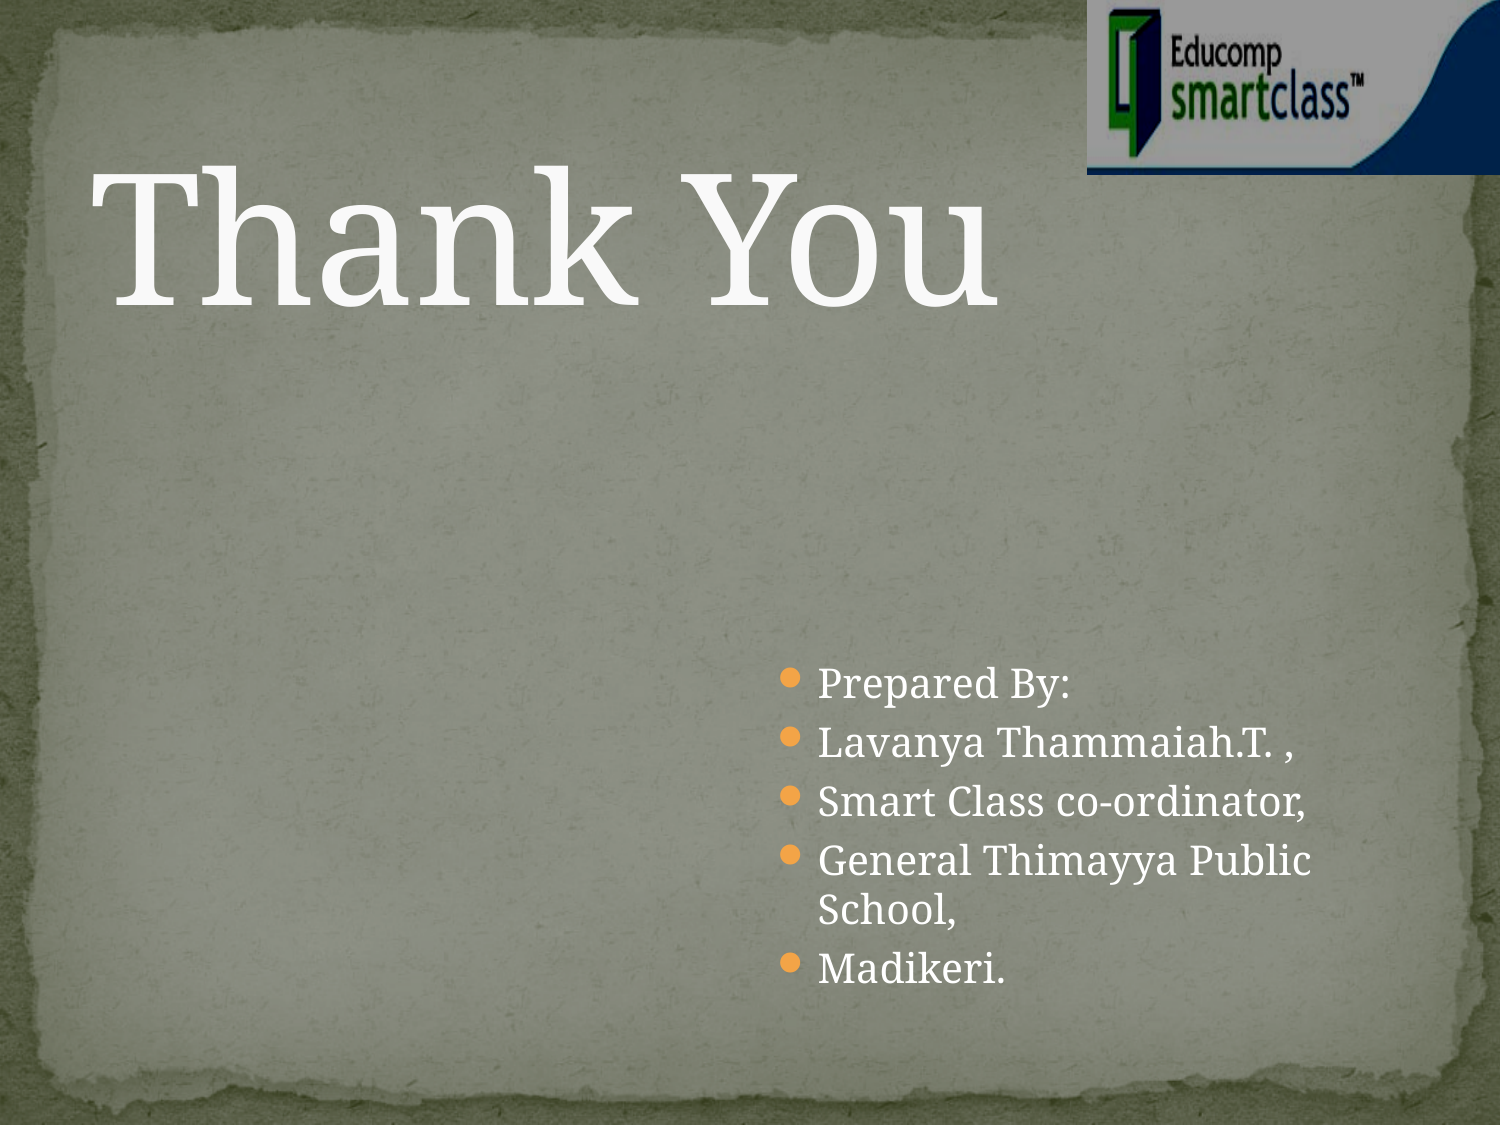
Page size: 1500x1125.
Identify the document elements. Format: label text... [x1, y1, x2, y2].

list Prepared By: Lavanya Thammaiah.T. , Smart Class co-ordinator, General Thimayya Public School, Madikeri. [762, 650, 1425, 1000]
picture [1087, 0, 1500, 175]
title Thank You [74, 24, 1425, 350]
